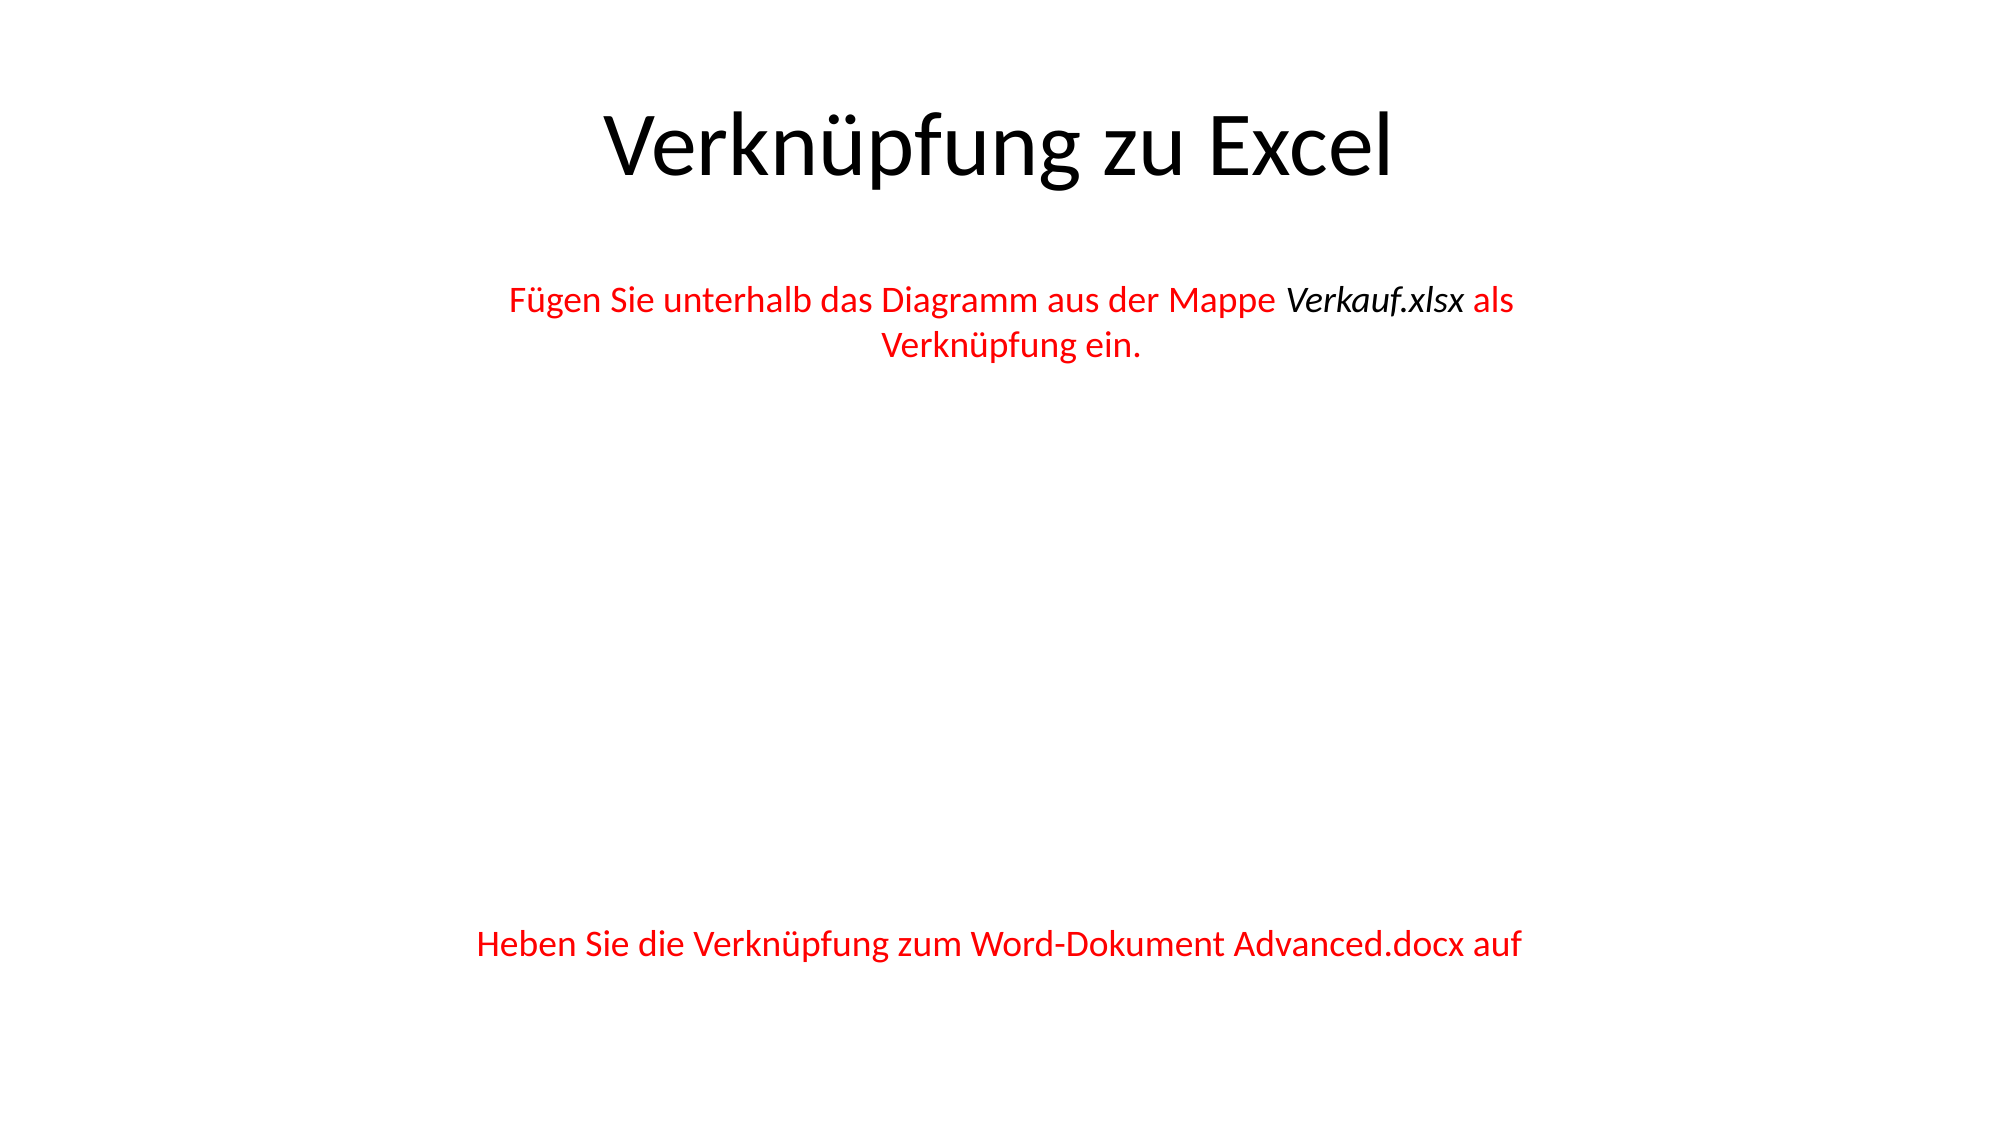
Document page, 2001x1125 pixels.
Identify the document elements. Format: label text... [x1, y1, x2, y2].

text_box Fügen Sie unterhalb das Diagramm aus der Mappe Verkauf.xlsx als Verknüpfung ein. [402, 267, 1622, 373]
title Verknüpfung zu Excel [99, 45, 1900, 233]
text_box Heben Sie die Verknüpfung zum Word-Dokument Advanced.docx auf [390, 911, 1610, 972]
